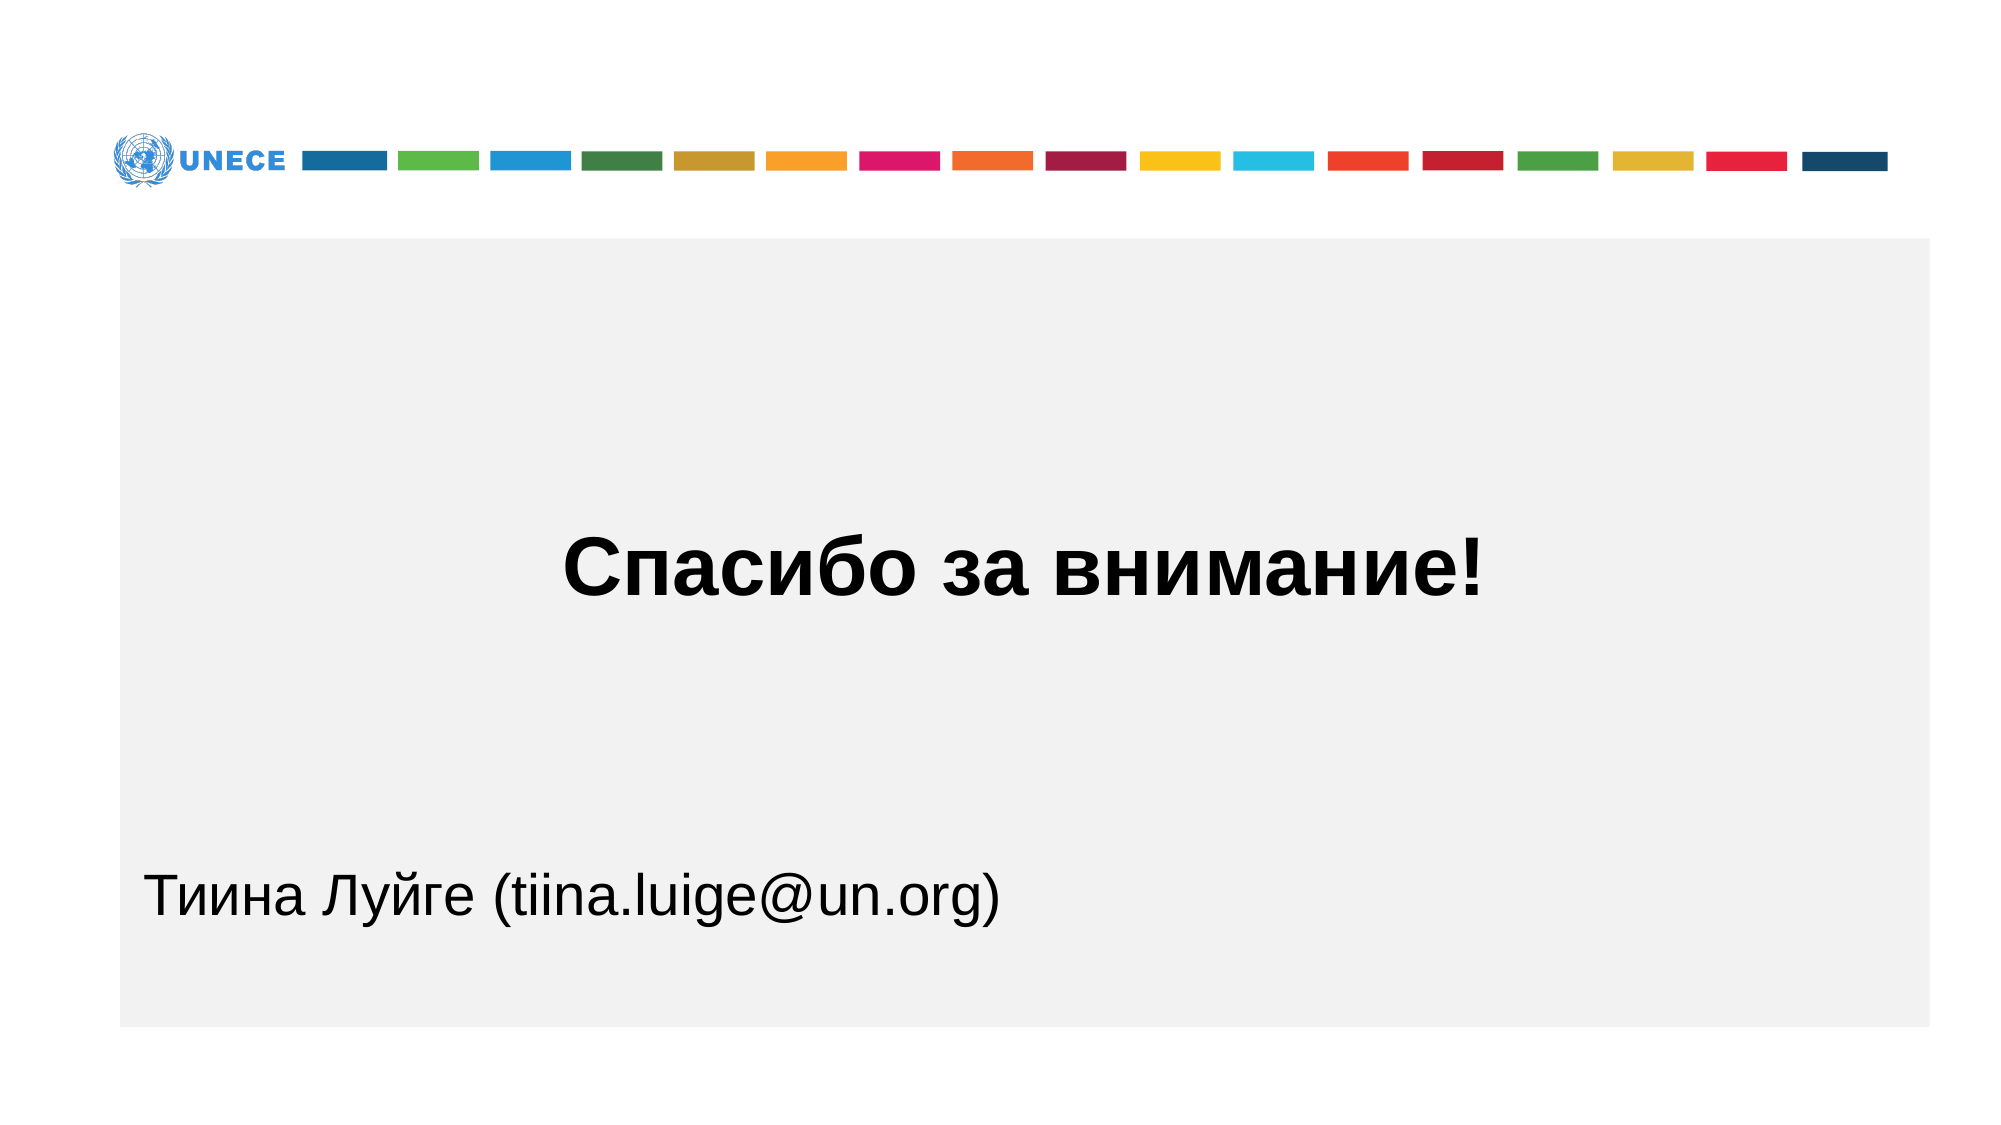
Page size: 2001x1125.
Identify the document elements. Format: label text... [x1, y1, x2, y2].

picture [109, 132, 287, 188]
list Спасибо за внимание! Тиина Луйге (tiina.luige@un.org) [120, 238, 1930, 1028]
